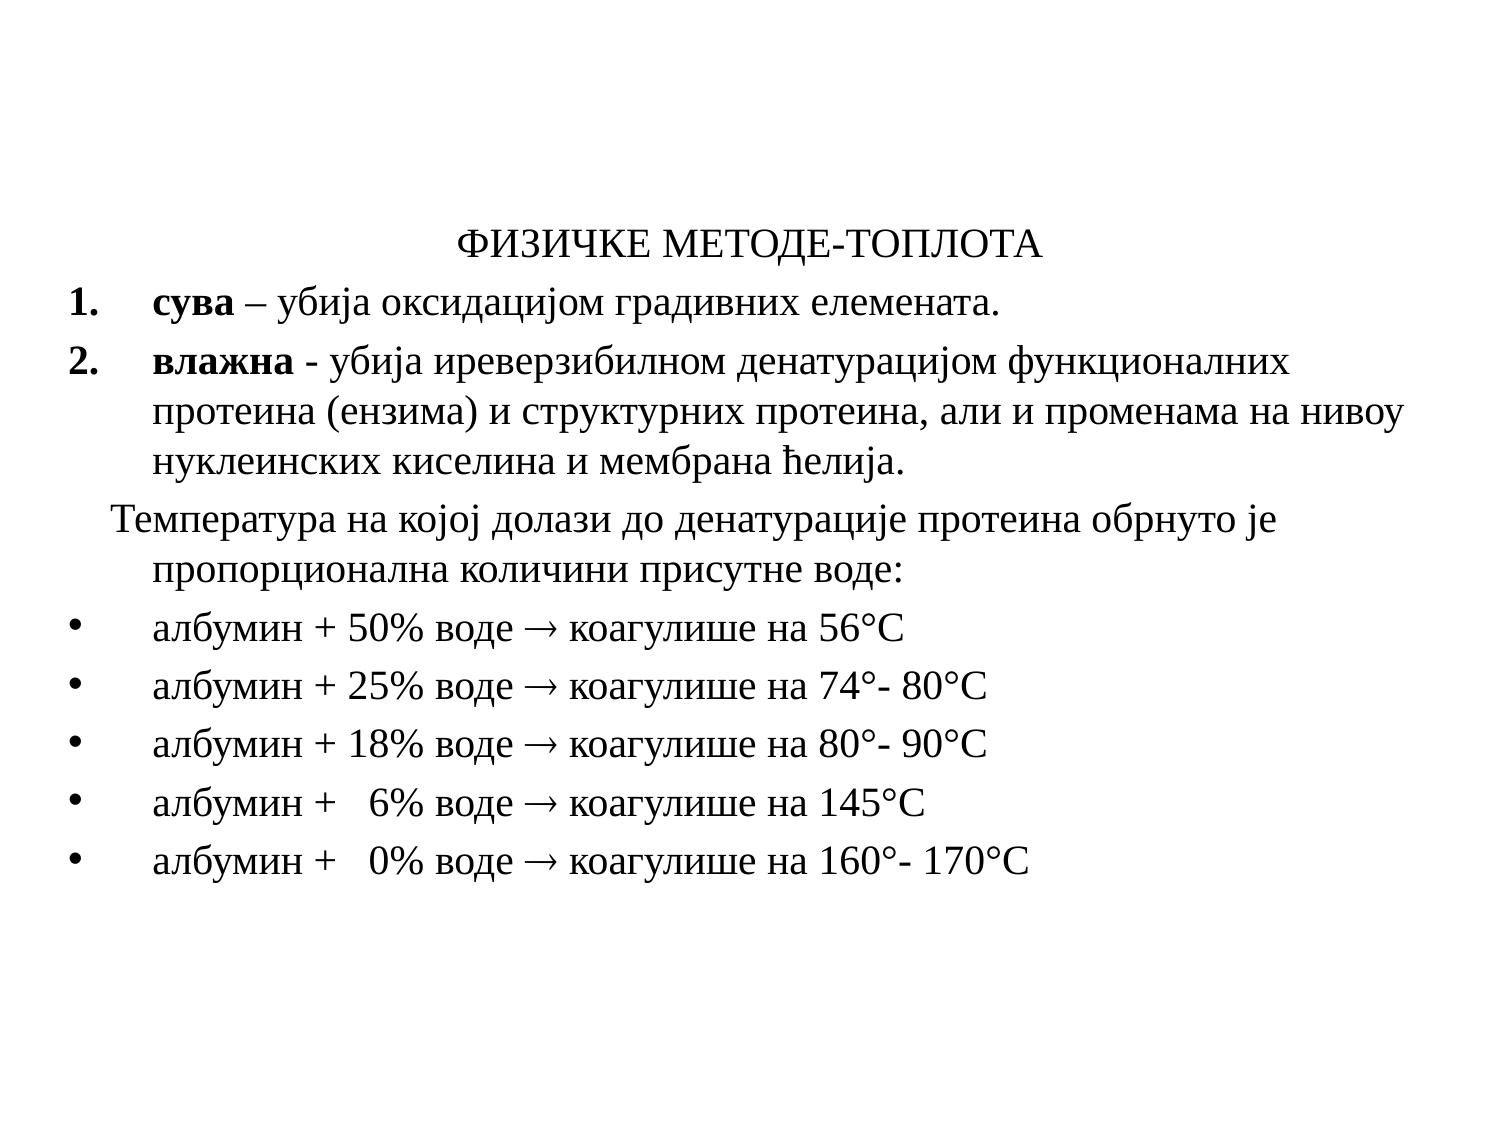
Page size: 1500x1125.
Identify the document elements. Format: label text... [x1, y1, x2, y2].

list ФИЗИЧКЕ МЕТОДЕ-ТОПЛОТА сува – убија оксидацијом градивних елемената. влажна - убија иреверзибилном денатурацијом функционалних протеина (ензима) и структурних протеина, али и променама на нивоу нуклеинских киселина и мембрана ћелија. Температура на којој долази до денатурације протеина обрнуто је пропорционална количини присутне воде: албумин + 50% воде  коагулише на 56°C албумин + 25% воде  коагулише на 74°- 80°C албумин + 18% воде  коагулише на 80°- 90°C албумин + 6% воде  коагулише на 145°C албумин + 0% воде  коагулише на 160°- 170°C [53, 208, 1447, 929]
